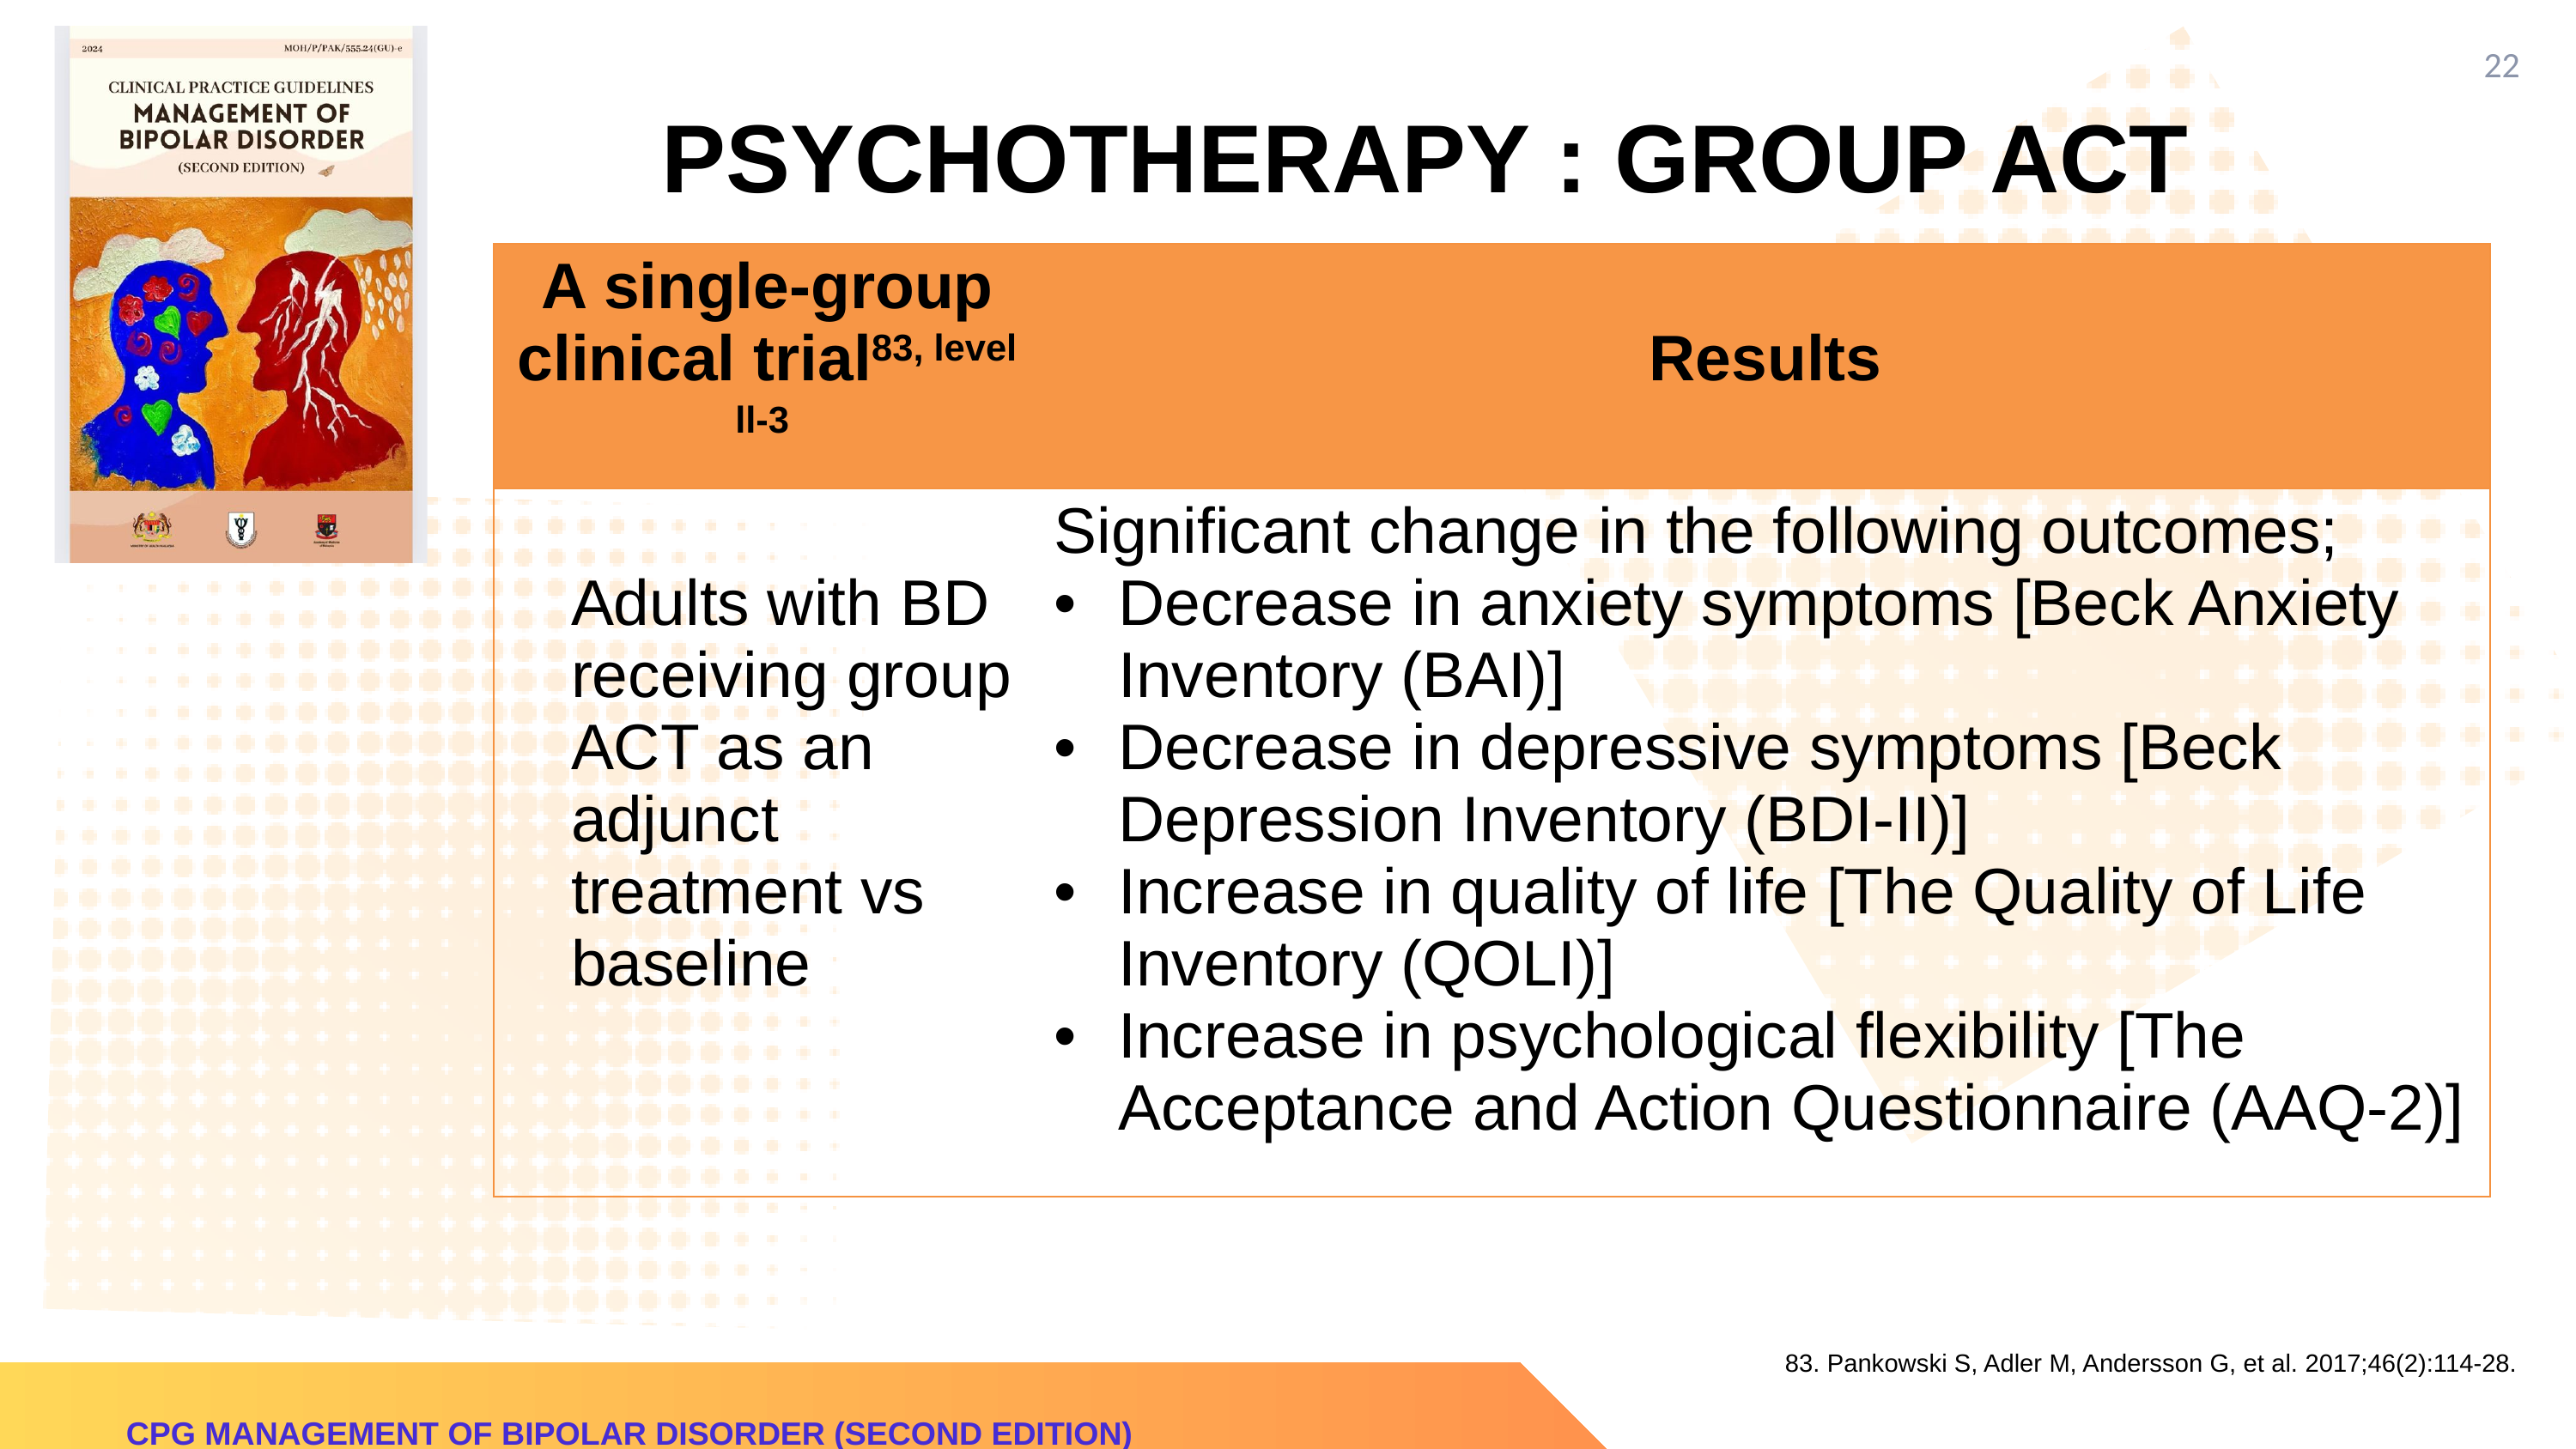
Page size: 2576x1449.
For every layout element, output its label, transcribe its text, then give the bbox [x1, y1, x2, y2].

text_box [2077, 26, 2221, 89]
table_header Results [1042, 245, 2489, 488]
text_box PSYCHOTHERAPY : GROUP ACT [529, 89, 2322, 243]
table_header A single-group clinical trial83, level ll-3 [495, 245, 1042, 488]
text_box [0, 1361, 1648, 1449]
text_box [2491, 544, 2576, 800]
table_cell Significant change in the following outcomes; Decrease in anxiety symptoms [Beck Anxiety Inventory (BAI)] Decrease in depressive symptoms [Beck Depression Inventory (BDI-II)] Increase in quality of life [The Quality of Life Inventory (QOLI)] Increase in psychological flexibility [The Acceptance and Action Questionnaire (AAQ-2)] [1042, 489, 2489, 1196]
text_box [54, 26, 428, 563]
slide_number 22 [2233, 37, 2533, 89]
text_box 83. Pankowski S, Adler M, Andersson G, et al. 2017;46(2):114-28. [54, 1341, 2530, 1414]
text_box [43, 496, 851, 1331]
table_cell Adults with BD receiving group ACT as an adjunct treatment vs baseline [495, 489, 1042, 1196]
